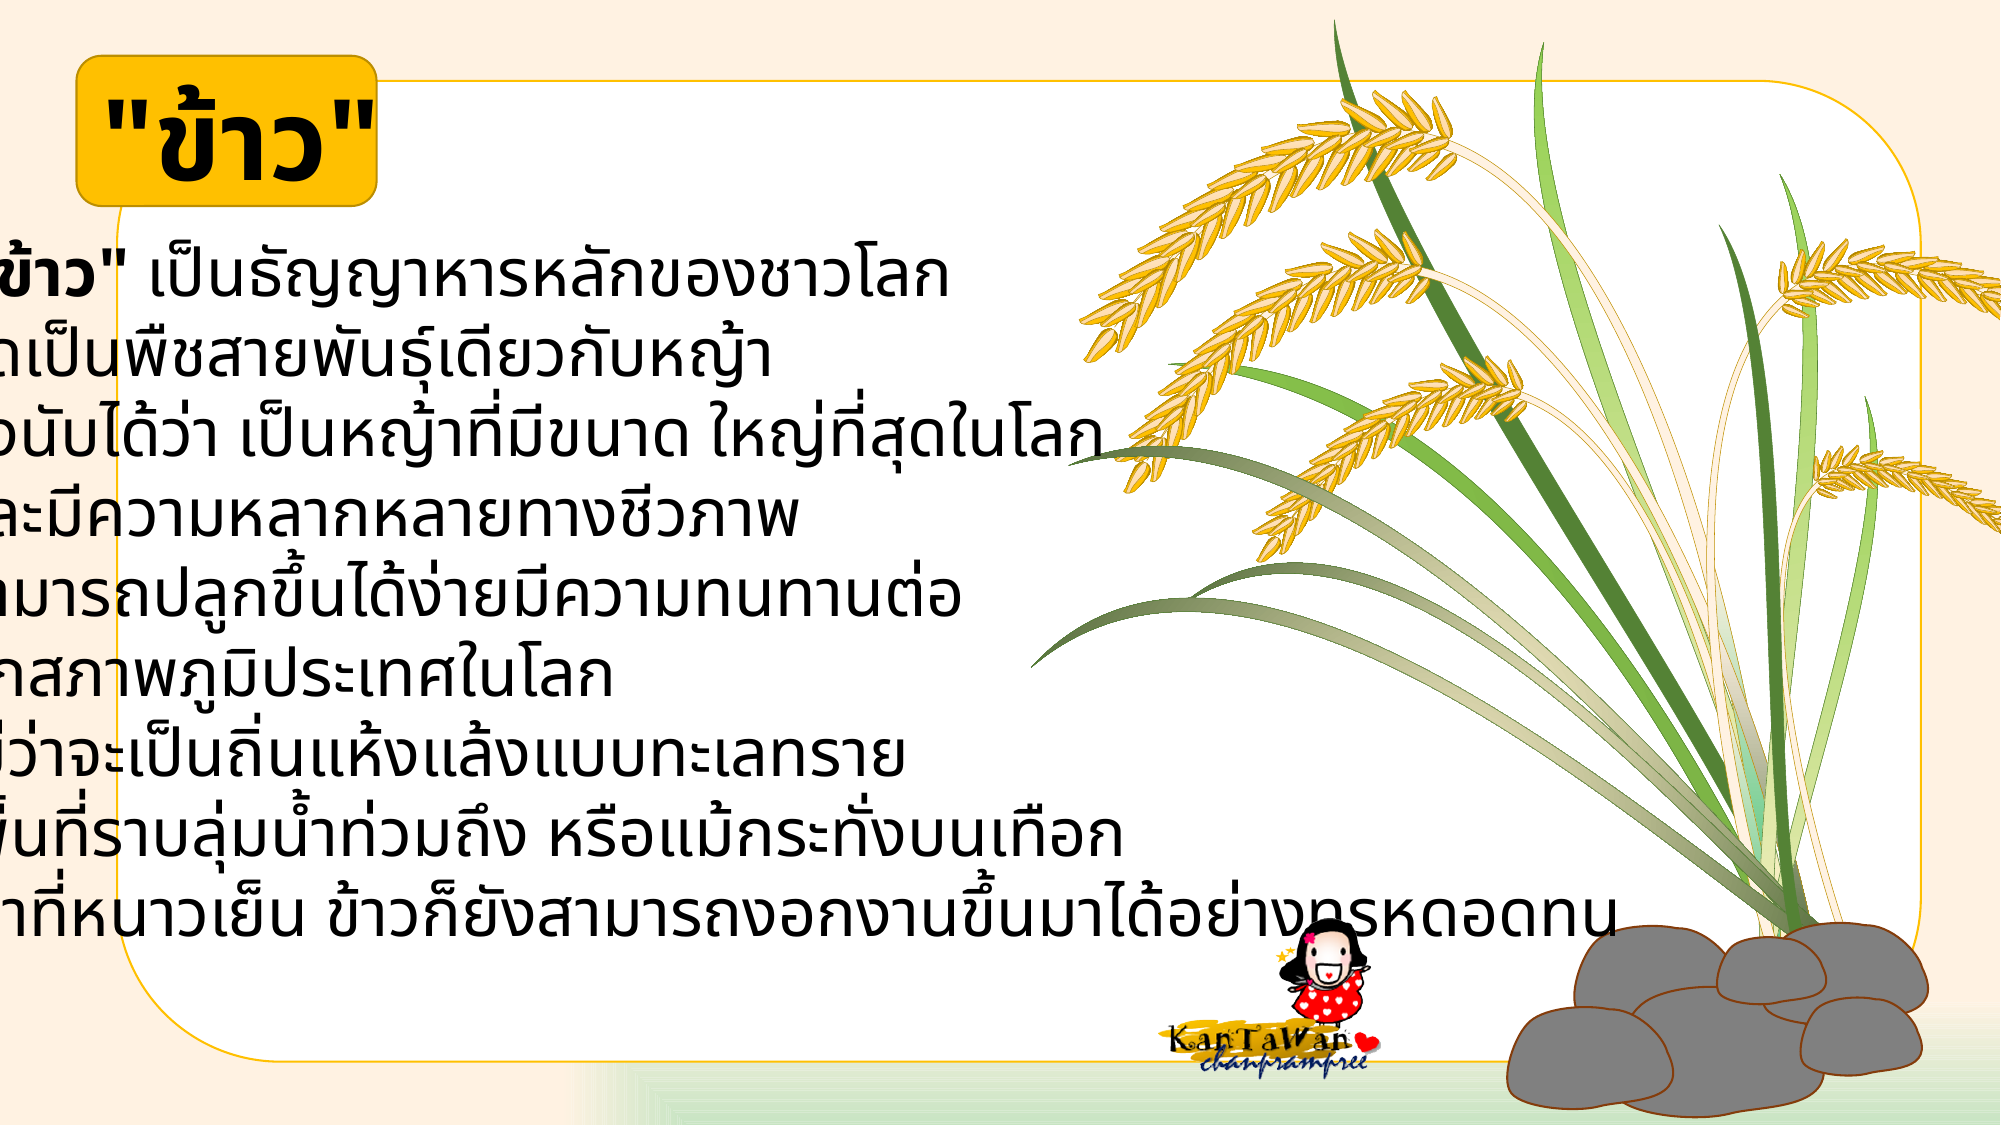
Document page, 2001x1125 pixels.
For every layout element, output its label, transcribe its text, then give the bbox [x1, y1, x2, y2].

picture [1138, 918, 1381, 1101]
text_box [85, 54, 368, 60]
text_box "ข้าว" เป็นธัญญาหารหลักของชาวโลก จัดเป็นพืชสายพันธุ์เดียวกับหญ้า ซึ่งนับได้ว่า เป็นหญ้าที่มีขนาด ใหญ่ที่สุดในโลก และมีความหลากหลายทางชีวภาพ สามารถปลูกขึ้นได้ง่ายมีความทนทานต่อ ทุกสภาพภูมิประเทศในโลก ไม่ว่าจะเป็นถิ่นแห้งแล้งแบบทะเลทราย พื้นที่ราบลุ่มน้ำท่วมถึง หรือแม้กระทั่งบนเทือก เขาที่หนาวเย็น ข้าวก็ยังสามารถงอกงานขึ้นมาได้อย่างทรหดอดทน [0, 222, 1023, 958]
text_box [127, 958, 1023, 1063]
text_box "ข้าว" [57, 60, 396, 211]
text_box [117, 79, 1023, 222]
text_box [1023, 0, 2000, 1125]
